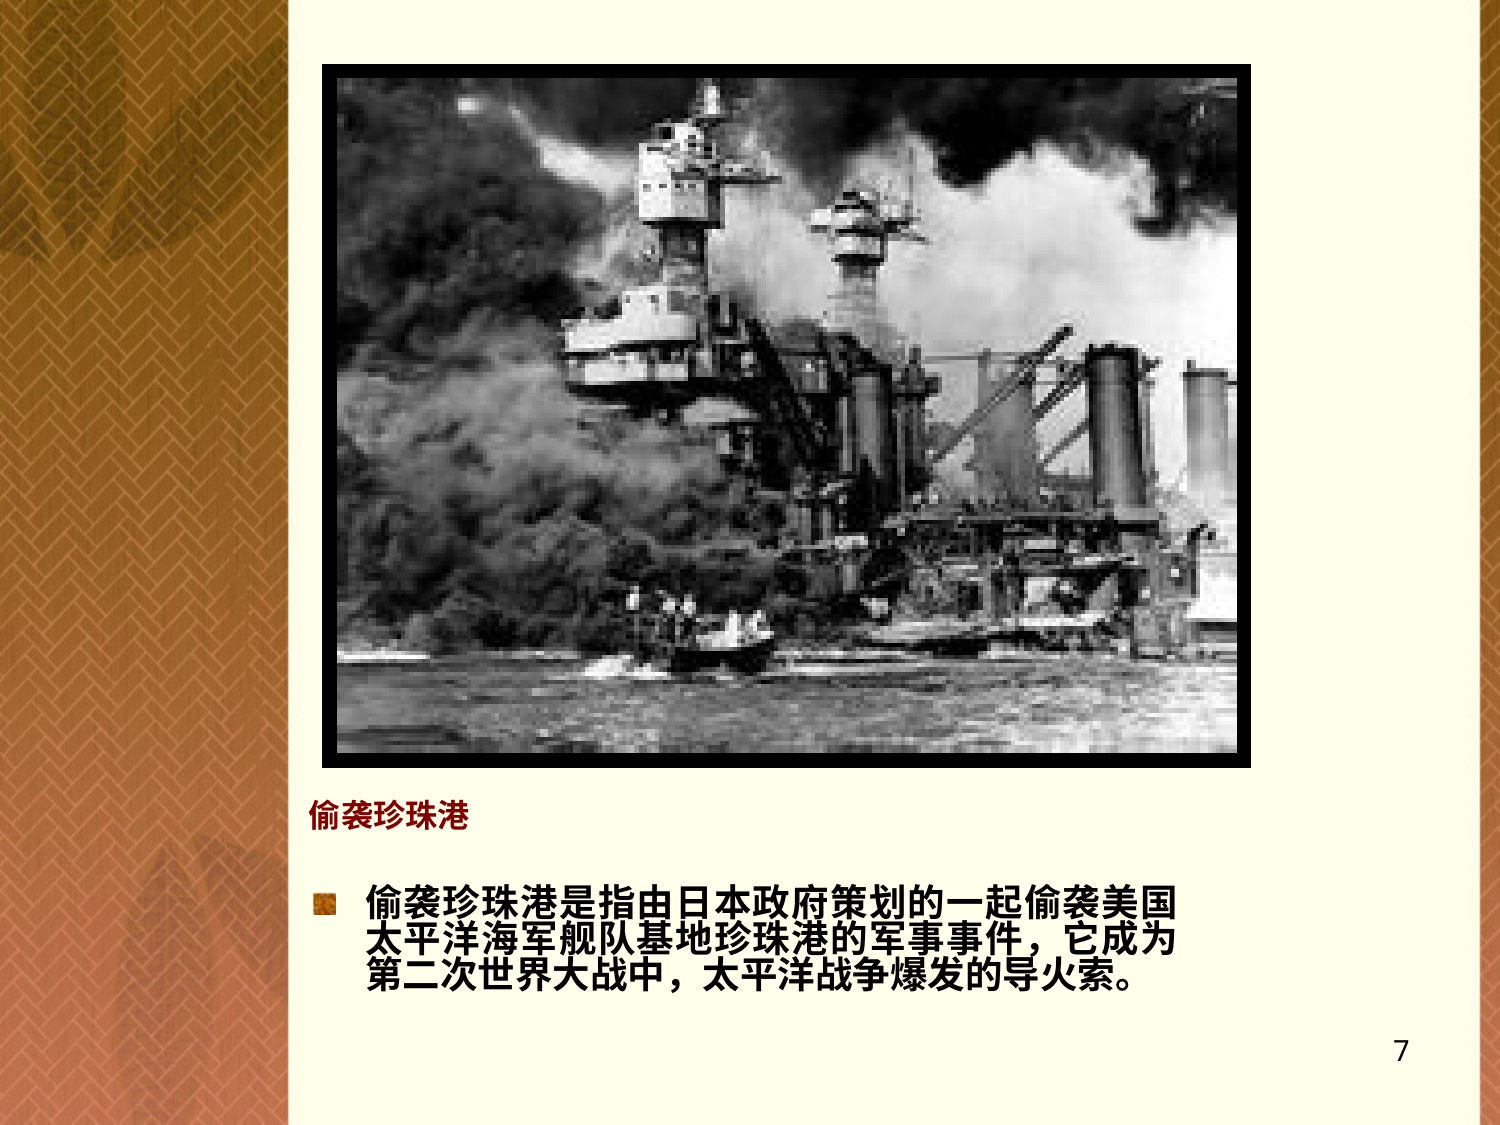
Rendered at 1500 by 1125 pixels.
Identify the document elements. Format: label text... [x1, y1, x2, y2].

slide_number 6 [1074, 1024, 1425, 1103]
picture [0, 0, 1500, 1125]
list 偷袭珍珠港是指由日本政府策划的一起偷袭美国太平洋海军舰队基地珍珠港的军事事件，它成为第二次世界大战中，太平洋战争爆发的导火索。 [293, 880, 1194, 1013]
title 偷袭珍珠港 [293, 787, 1194, 880]
